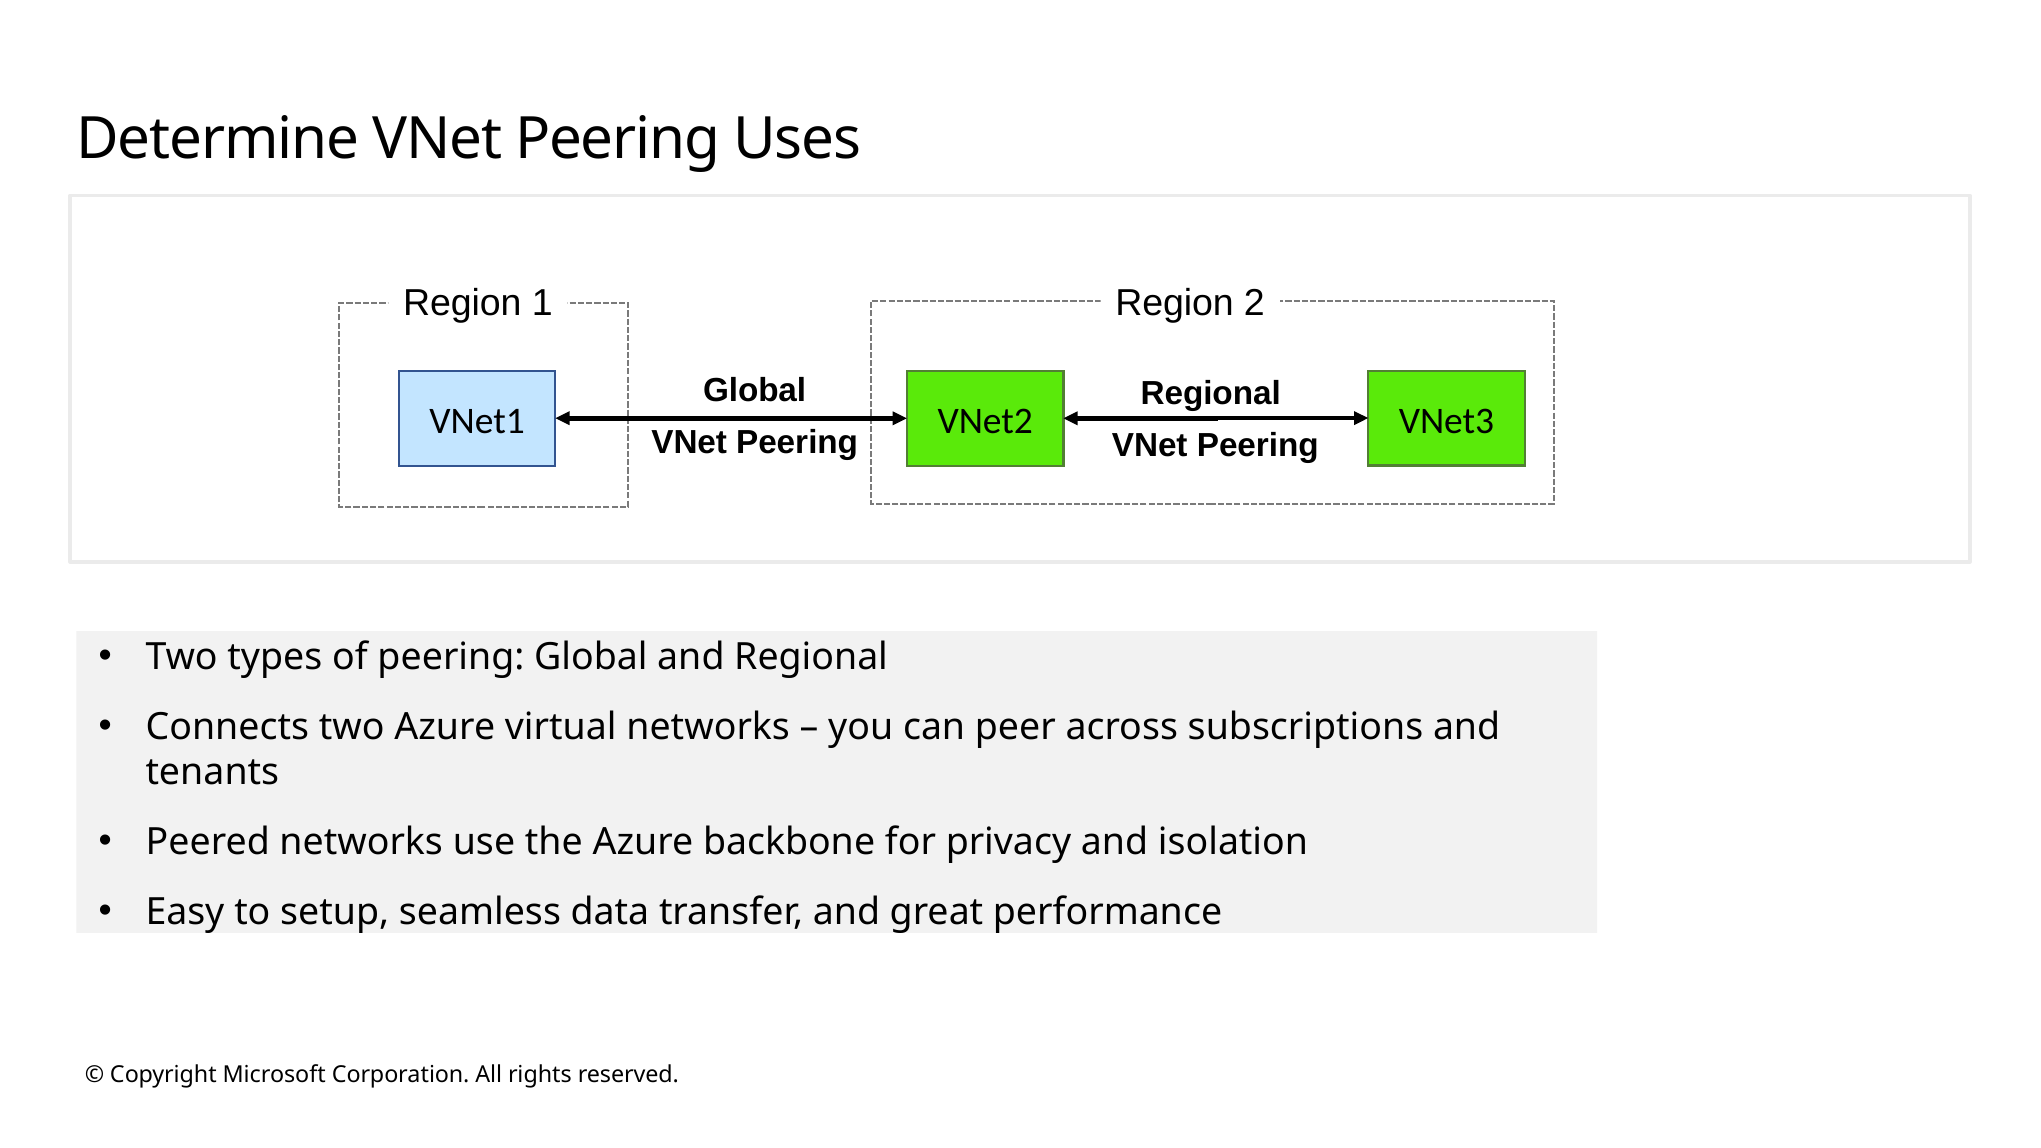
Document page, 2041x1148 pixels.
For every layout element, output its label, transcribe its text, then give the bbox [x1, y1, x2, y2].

text_box Two types of peering: Global and Regional Connects two Azure virtual networks – you can peer across subscriptions and tenants Peered networks use the Azure backbone for privacy and isolation Easy to setup, seamless data transfer, and great performance [76, 630, 1598, 934]
text_box [69, 195, 1971, 563]
title Determine VNet Peering Uses [76, 93, 1968, 195]
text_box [338, 270, 1555, 507]
